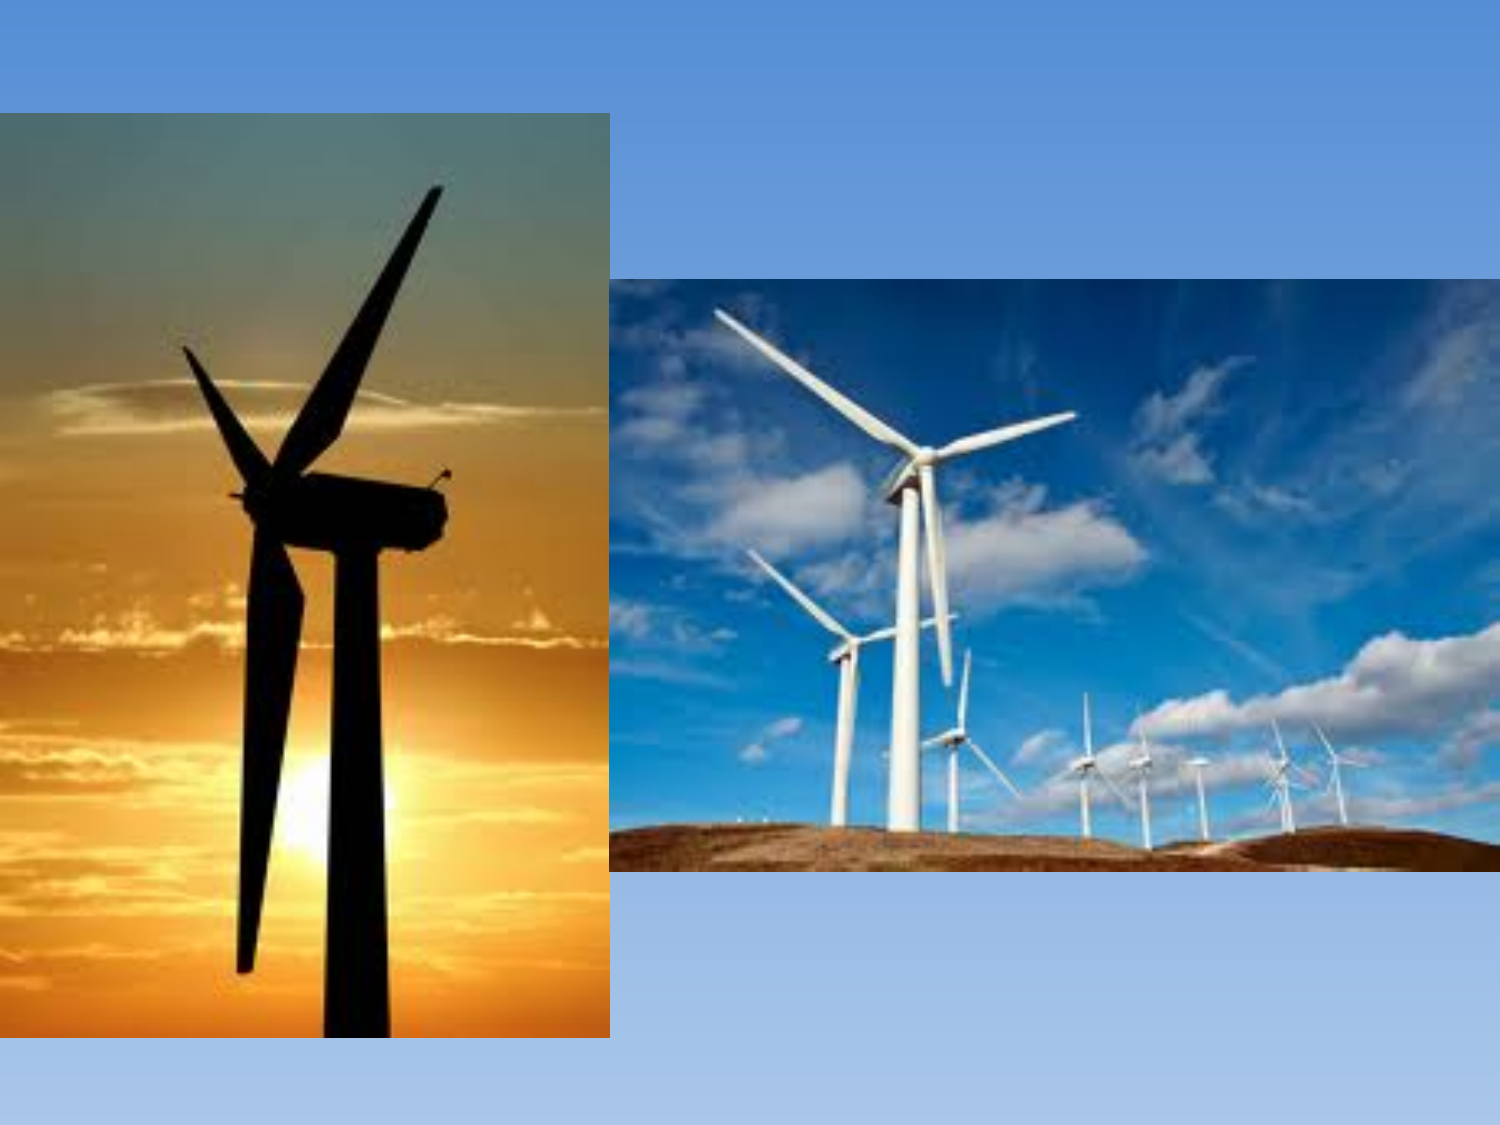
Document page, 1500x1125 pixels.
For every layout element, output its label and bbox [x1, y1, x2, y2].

picture [0, 113, 1500, 1039]
